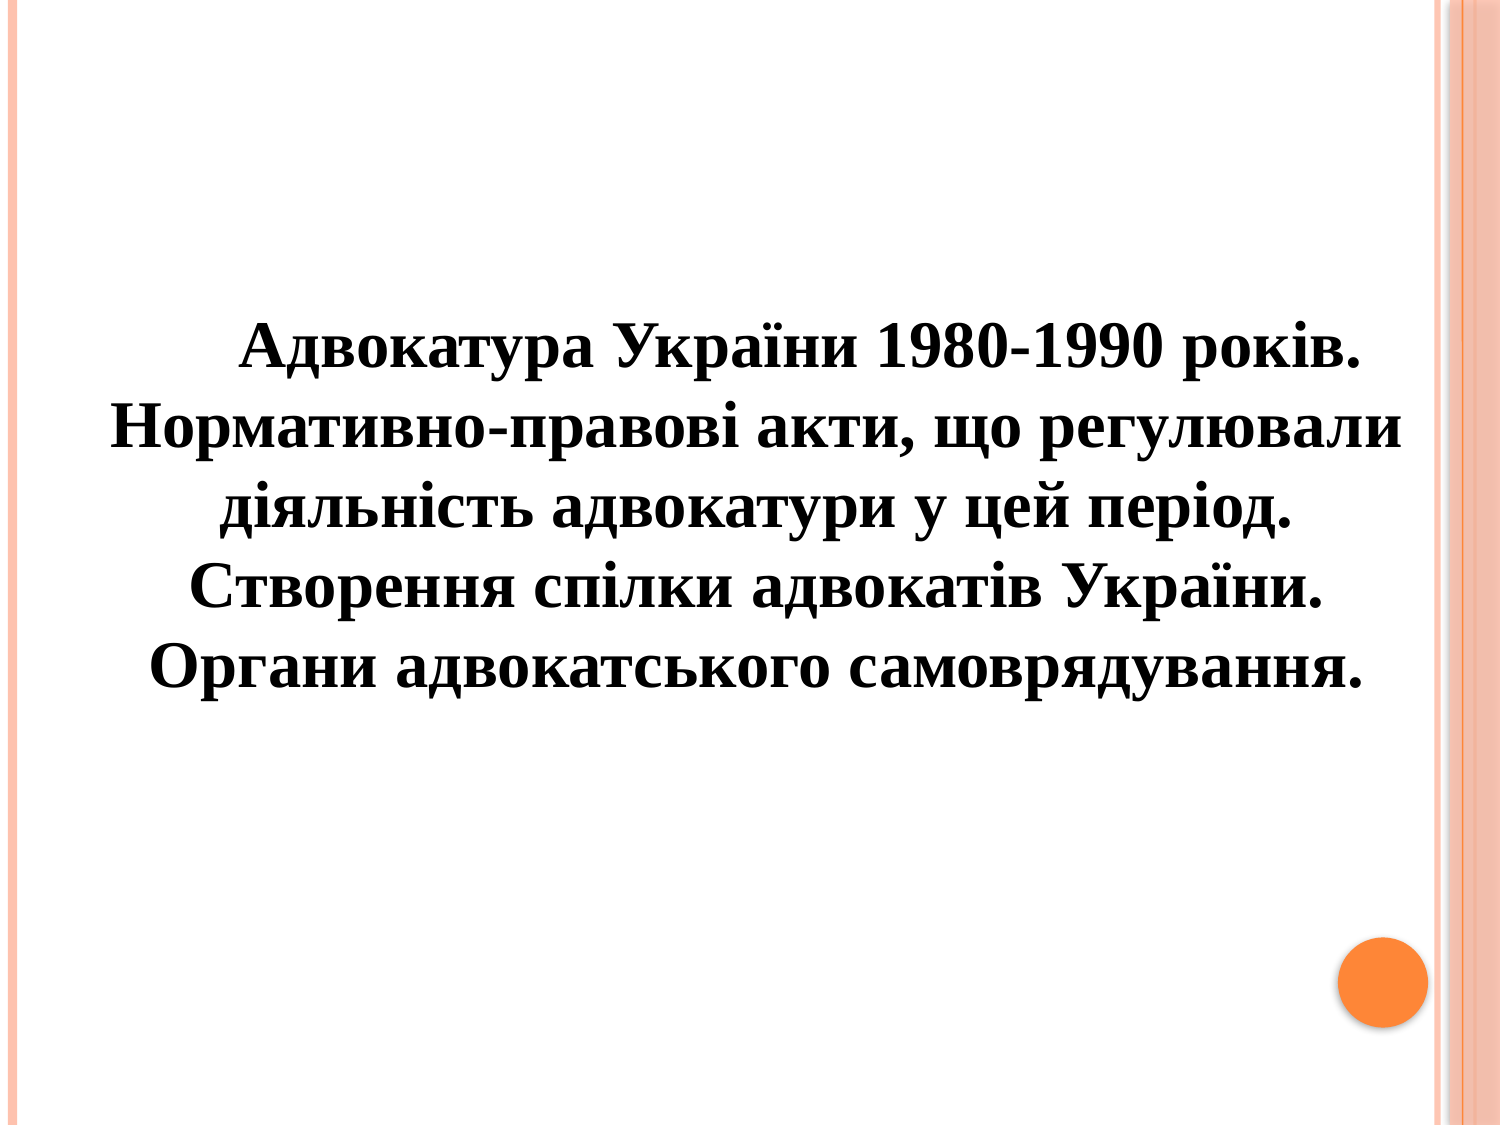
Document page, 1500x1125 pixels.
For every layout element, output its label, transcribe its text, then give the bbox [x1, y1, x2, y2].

list Адвокатура України 1980-1990 років. Нормативно-правові акти, що регулювали діяльність адвокатури у цей період. Створення спілки адвокатів України. Органи адвокатського самоврядування. [81, 292, 1433, 727]
